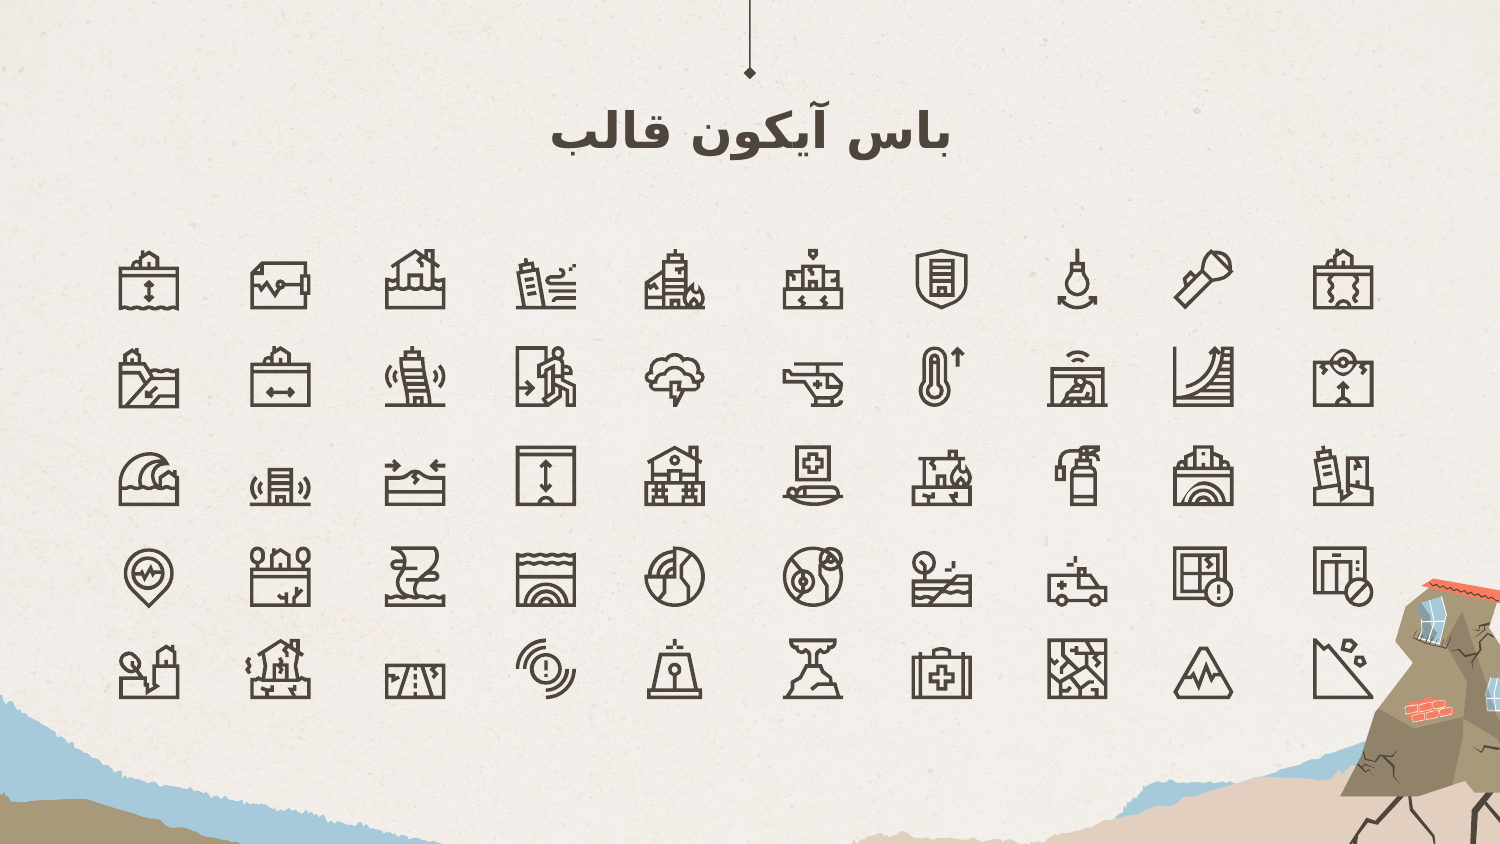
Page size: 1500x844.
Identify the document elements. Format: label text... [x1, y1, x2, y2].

text_box [1173, 646, 1234, 700]
text_box [1185, 346, 1220, 389]
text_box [782, 248, 844, 310]
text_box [918, 345, 965, 408]
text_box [250, 345, 311, 408]
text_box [248, 467, 313, 507]
text_box [131, 556, 165, 591]
text_box [644, 546, 705, 607]
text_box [384, 458, 446, 507]
text_box [782, 638, 844, 700]
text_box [1312, 445, 1374, 507]
text_box [277, 667, 284, 675]
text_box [515, 445, 577, 507]
text_box [1173, 346, 1234, 407]
text_box [118, 452, 180, 507]
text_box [782, 362, 844, 407]
text_box [250, 261, 311, 310]
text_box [515, 638, 577, 700]
text_box [245, 656, 252, 675]
text_box [1054, 445, 1100, 507]
text_box [1312, 348, 1374, 407]
text_box [385, 249, 446, 310]
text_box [646, 638, 703, 700]
text_box [644, 249, 705, 310]
text_box [782, 546, 844, 607]
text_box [1312, 638, 1374, 700]
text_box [515, 257, 577, 310]
text_box [1047, 638, 1108, 700]
text_box [644, 352, 705, 407]
text_box [911, 449, 972, 507]
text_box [911, 550, 972, 608]
text_box باس آیکون قالب [125, 61, 1377, 166]
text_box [1046, 348, 1108, 408]
text_box [250, 638, 311, 700]
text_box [644, 445, 706, 507]
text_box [782, 445, 844, 507]
text_box [119, 644, 180, 700]
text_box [118, 347, 180, 409]
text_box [915, 248, 968, 310]
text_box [1312, 546, 1374, 608]
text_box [1172, 546, 1234, 608]
text_box [515, 346, 576, 407]
text_box [278, 656, 284, 663]
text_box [118, 250, 180, 312]
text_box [1057, 248, 1098, 310]
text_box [384, 663, 446, 700]
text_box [911, 645, 972, 700]
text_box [383, 345, 448, 408]
text_box [1173, 249, 1234, 310]
text_box [1313, 248, 1374, 310]
text_box [250, 546, 311, 607]
text_box [123, 548, 174, 609]
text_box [1172, 445, 1234, 507]
text_box [515, 552, 576, 607]
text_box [1047, 555, 1108, 608]
text_box [384, 546, 446, 607]
